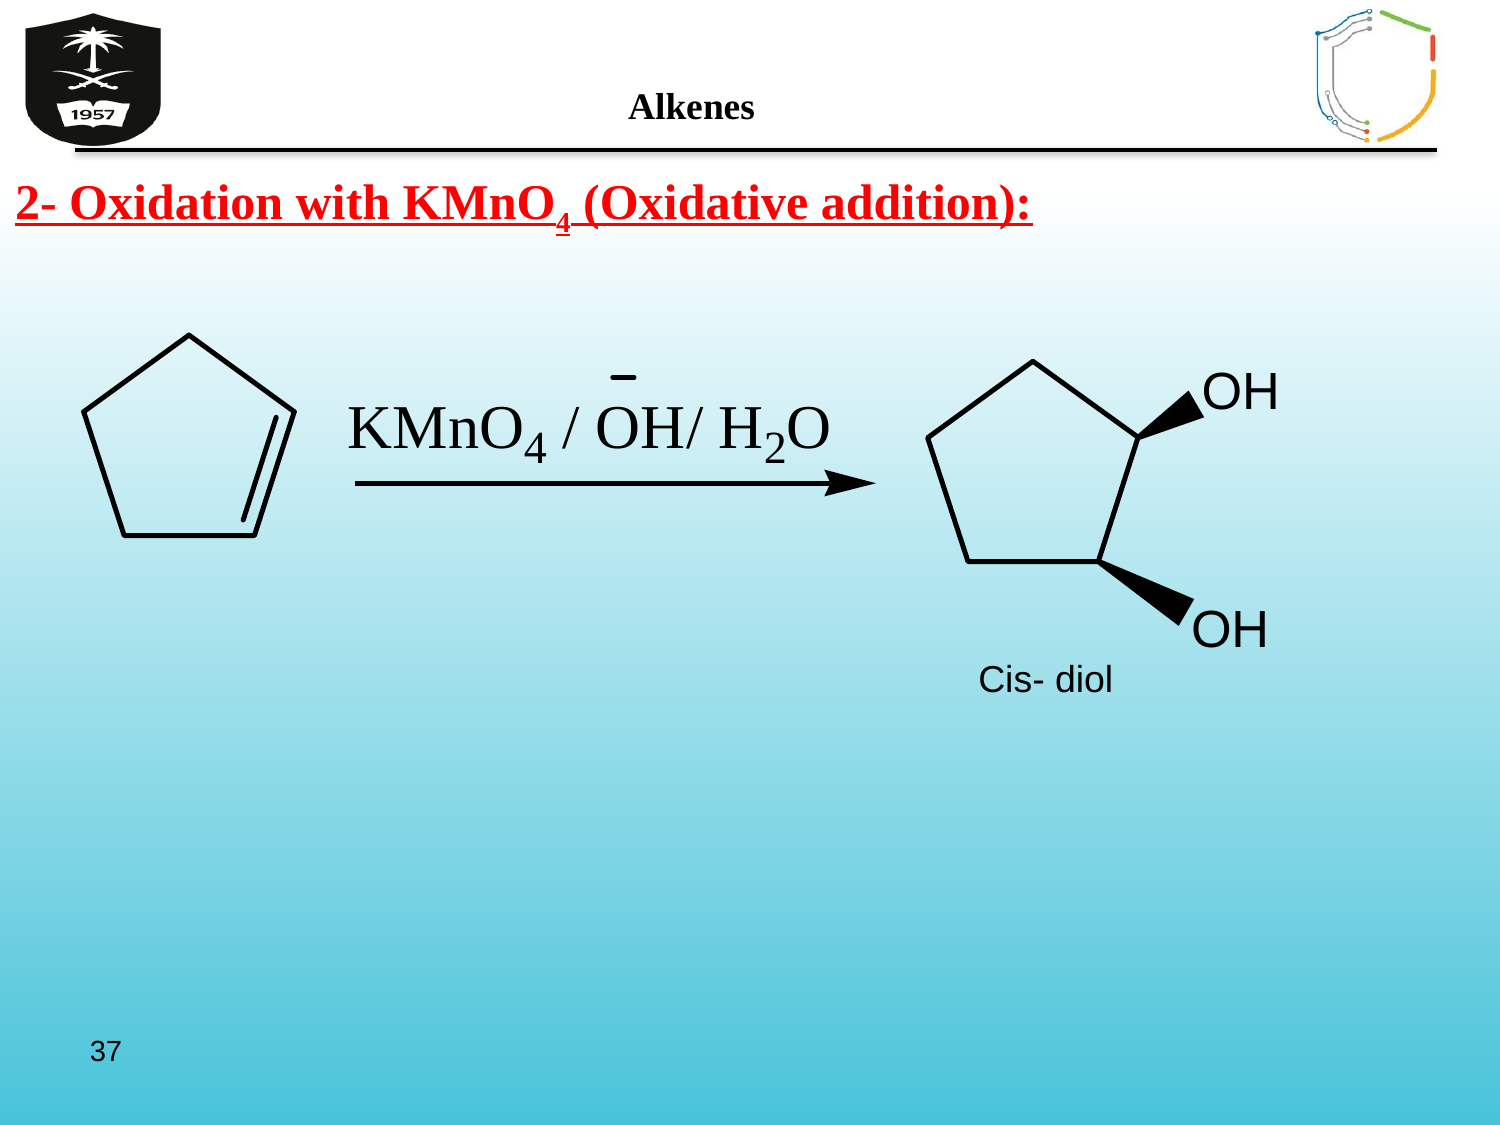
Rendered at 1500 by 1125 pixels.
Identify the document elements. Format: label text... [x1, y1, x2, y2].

text_box Alkenes [613, 74, 771, 135]
list 2- Oxidation with KMnO4 (Oxidative addition): [0, 162, 1275, 250]
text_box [74, 326, 1280, 648]
text_box Cis- diol [963, 656, 1129, 708]
text_box 37 [75, 1024, 425, 1103]
picture [1287, 0, 1463, 165]
picture [24, 12, 163, 151]
